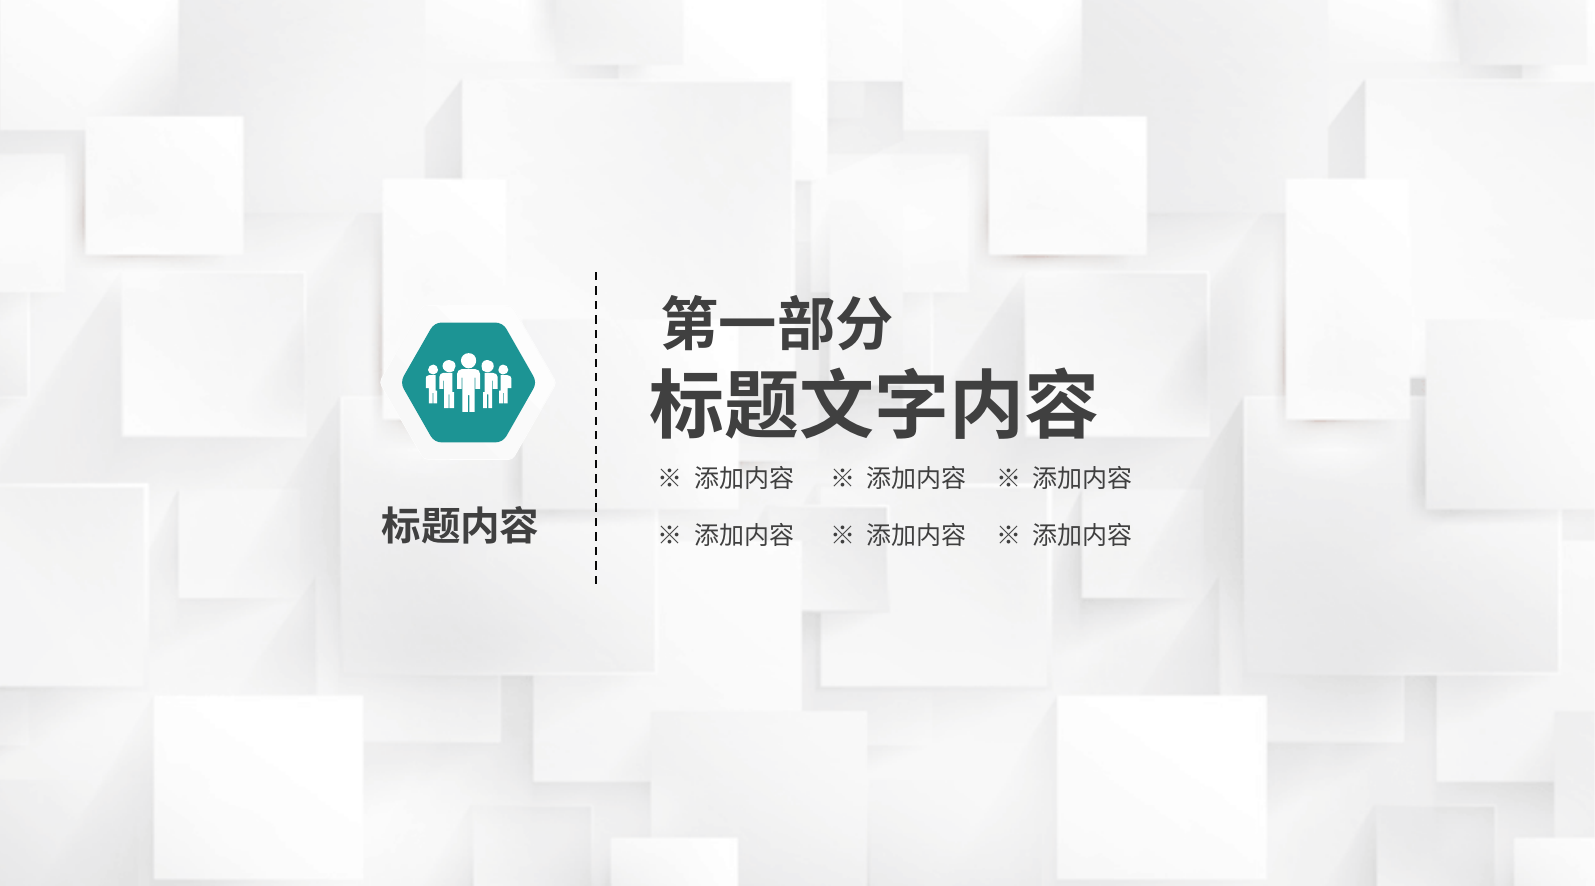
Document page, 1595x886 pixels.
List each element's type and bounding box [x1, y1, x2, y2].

text_box [379, 305, 557, 460]
picture [0, 0, 1595, 886]
text_box [401, 322, 536, 443]
